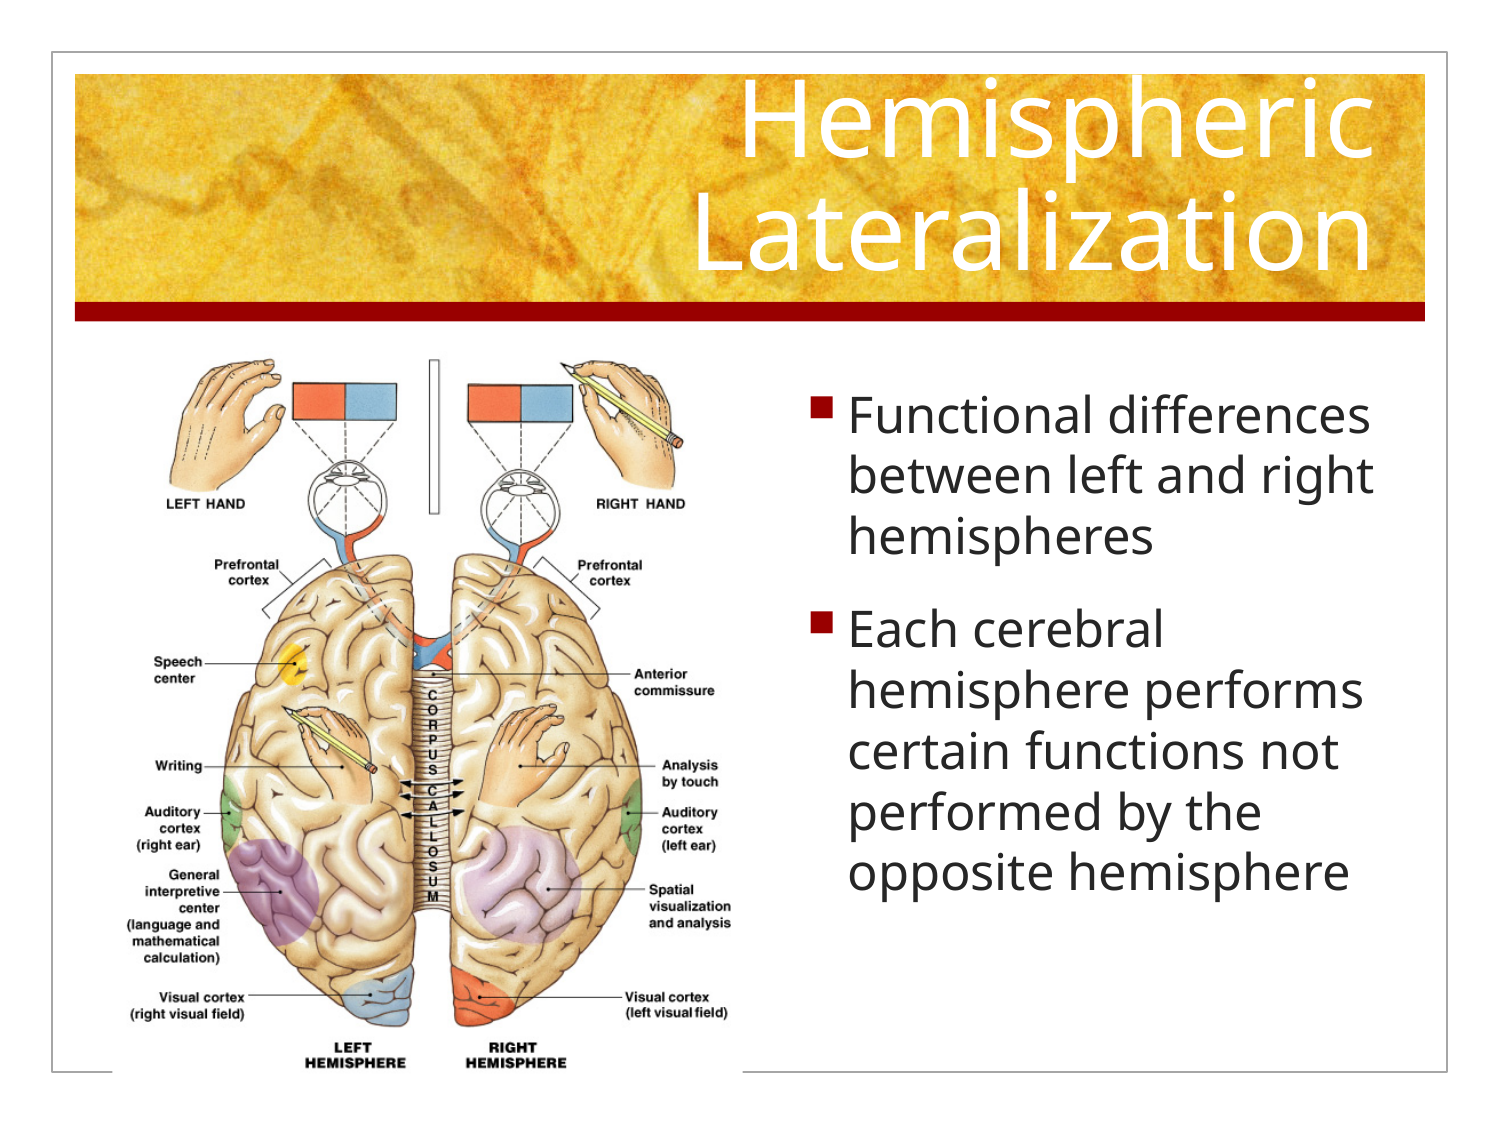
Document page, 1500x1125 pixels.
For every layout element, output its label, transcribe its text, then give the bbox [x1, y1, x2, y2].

picture [111, 342, 744, 1082]
picture [75, 74, 1425, 301]
list Functional differences between left and right hemispheres Each cerebral hemisphere performs certain functions not performed by the opposite hemisphere [792, 375, 1393, 1005]
title Hemispheric Lateralization [108, 74, 1392, 292]
